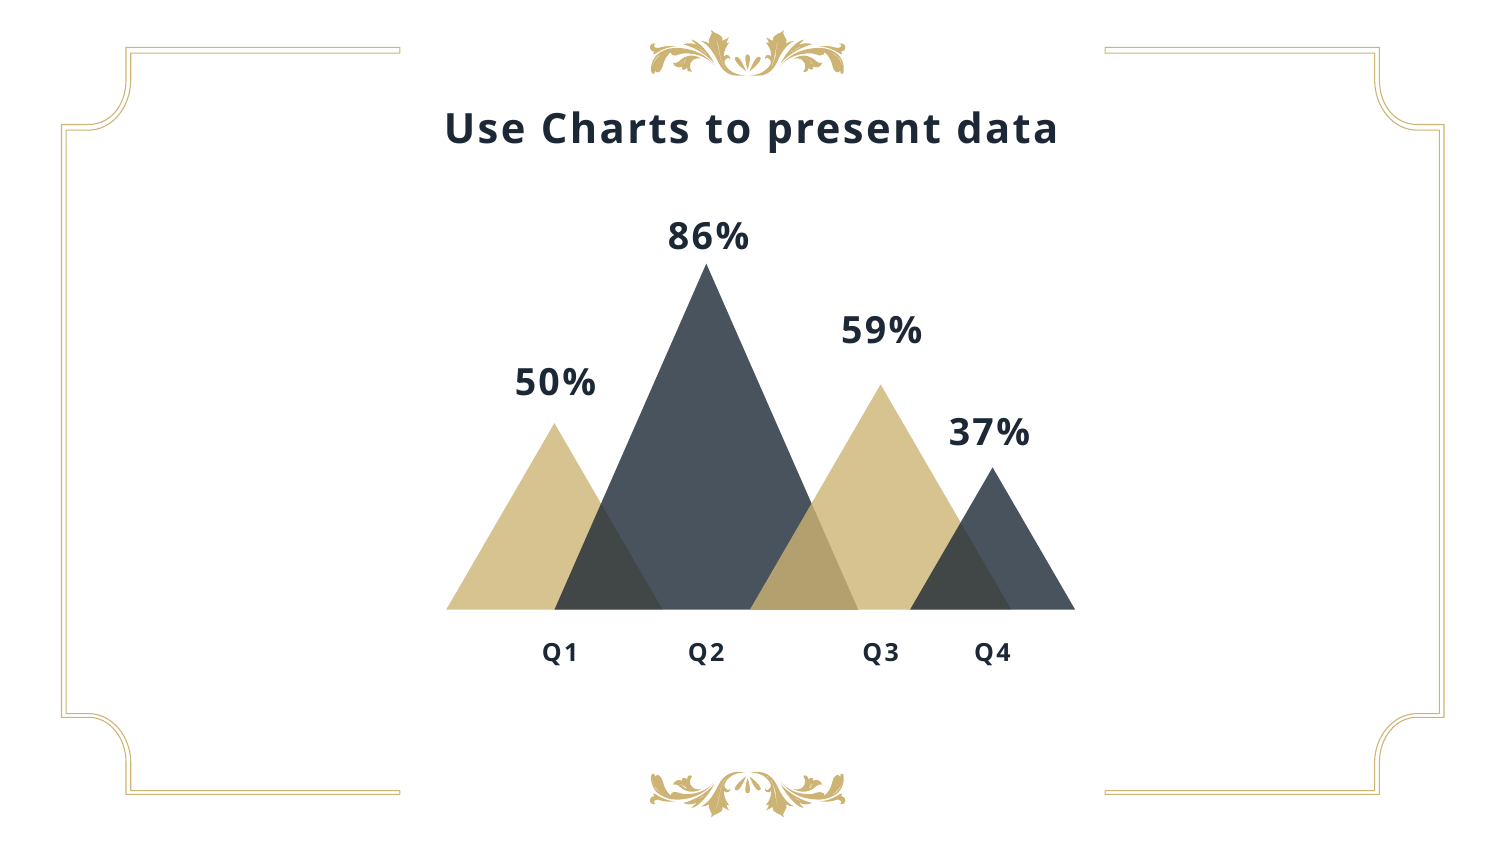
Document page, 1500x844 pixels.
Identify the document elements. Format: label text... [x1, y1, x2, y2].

text_box [444, 421, 601, 611]
text_box [748, 382, 960, 611]
text_box 86% [653, 204, 765, 265]
text_box 59% [826, 299, 938, 359]
text_box 50% [499, 350, 611, 410]
text_box 37% [933, 400, 1045, 461]
text_box Use Charts to present data [429, 94, 1074, 159]
text_box Q1 [527, 629, 594, 675]
text_box Q4 [959, 629, 1026, 675]
text_box Q3 [847, 629, 914, 675]
text_box [552, 265, 812, 611]
text_box Q2 [673, 629, 740, 675]
text_box [908, 465, 1077, 611]
